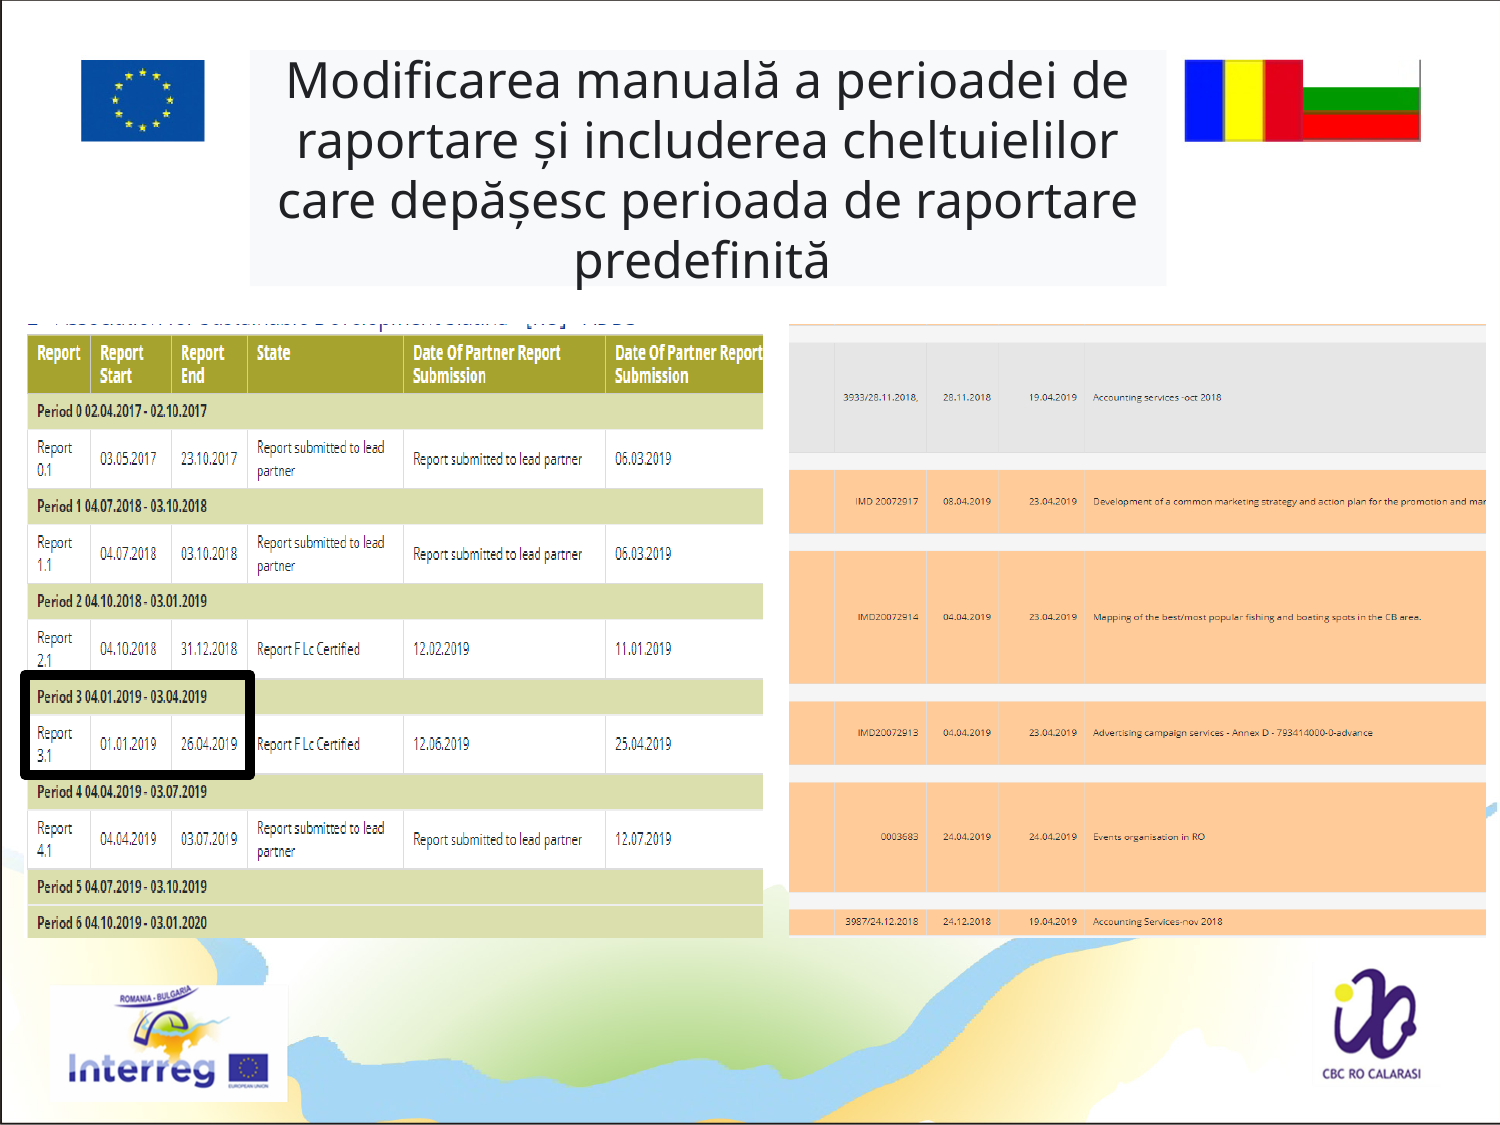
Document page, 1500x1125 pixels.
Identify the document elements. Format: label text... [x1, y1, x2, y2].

picture [0, 0, 1500, 1125]
title Modificarea manuală a perioadei de raportare și includerea cheltuielilor care depășesc perioada de raportare predefinită [249, 49, 1167, 287]
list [24, 324, 763, 938]
